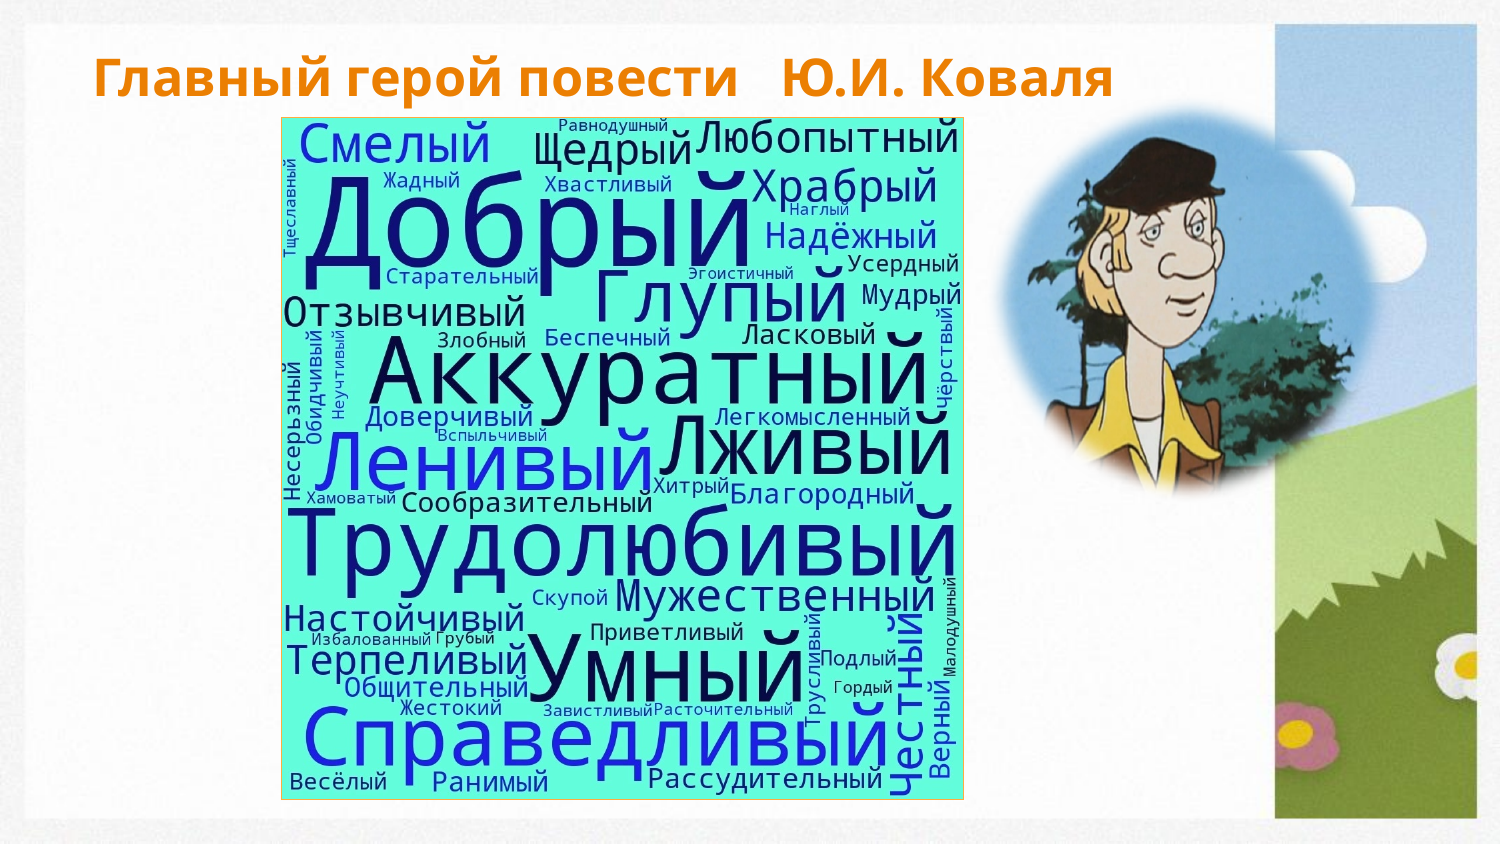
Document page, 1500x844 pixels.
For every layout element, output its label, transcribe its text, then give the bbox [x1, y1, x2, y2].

picture [0, 0, 1500, 844]
title Главный герой повести Ю.И. Коваля [41, 29, 1167, 118]
